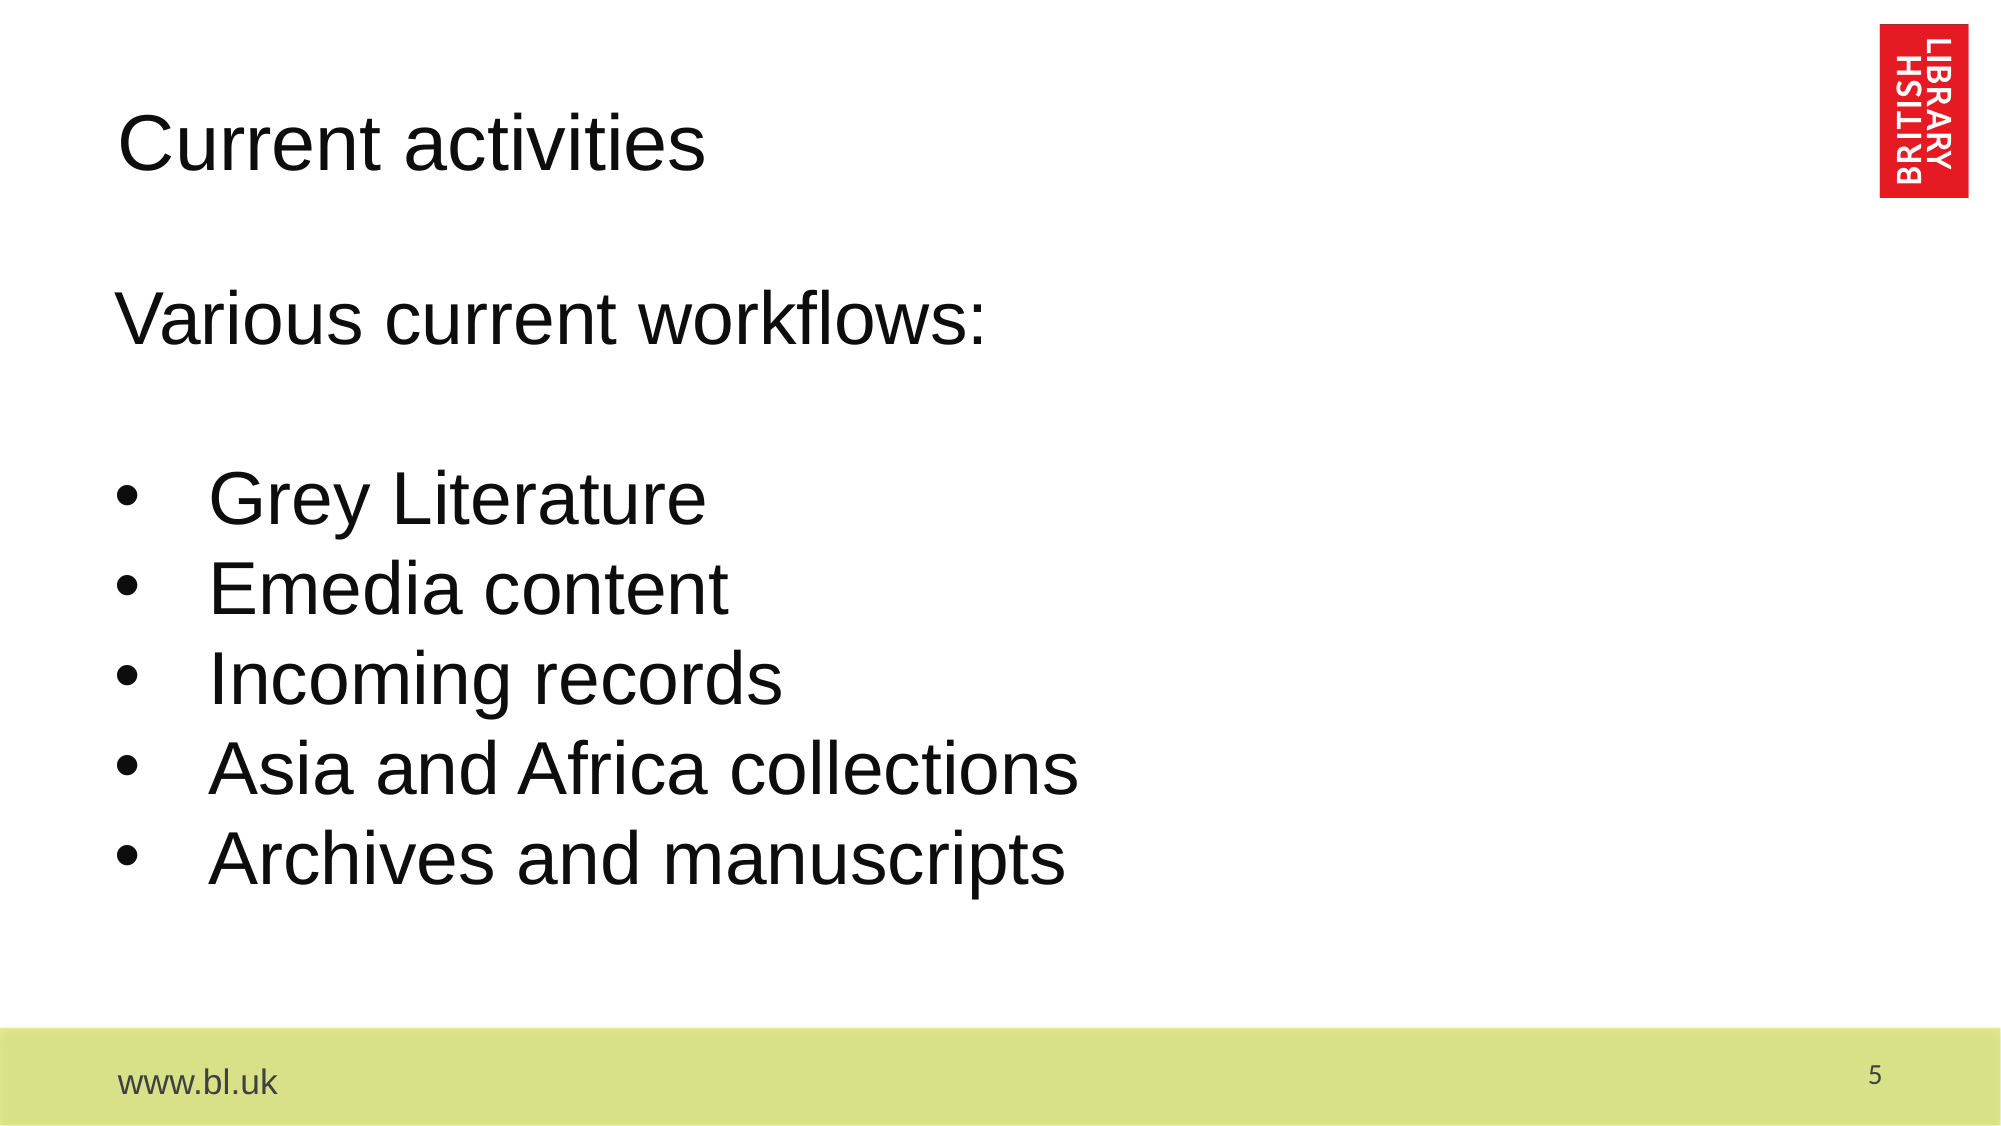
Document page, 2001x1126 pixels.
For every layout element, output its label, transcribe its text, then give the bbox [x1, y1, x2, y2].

slide_number 5 [1433, 1042, 1901, 1103]
title Current activities [99, 45, 1901, 233]
text_box Various current workflows: Grey Literature Emedia content Incoming records Asia and Africa collections Archives and manuscripts [99, 262, 1901, 1006]
